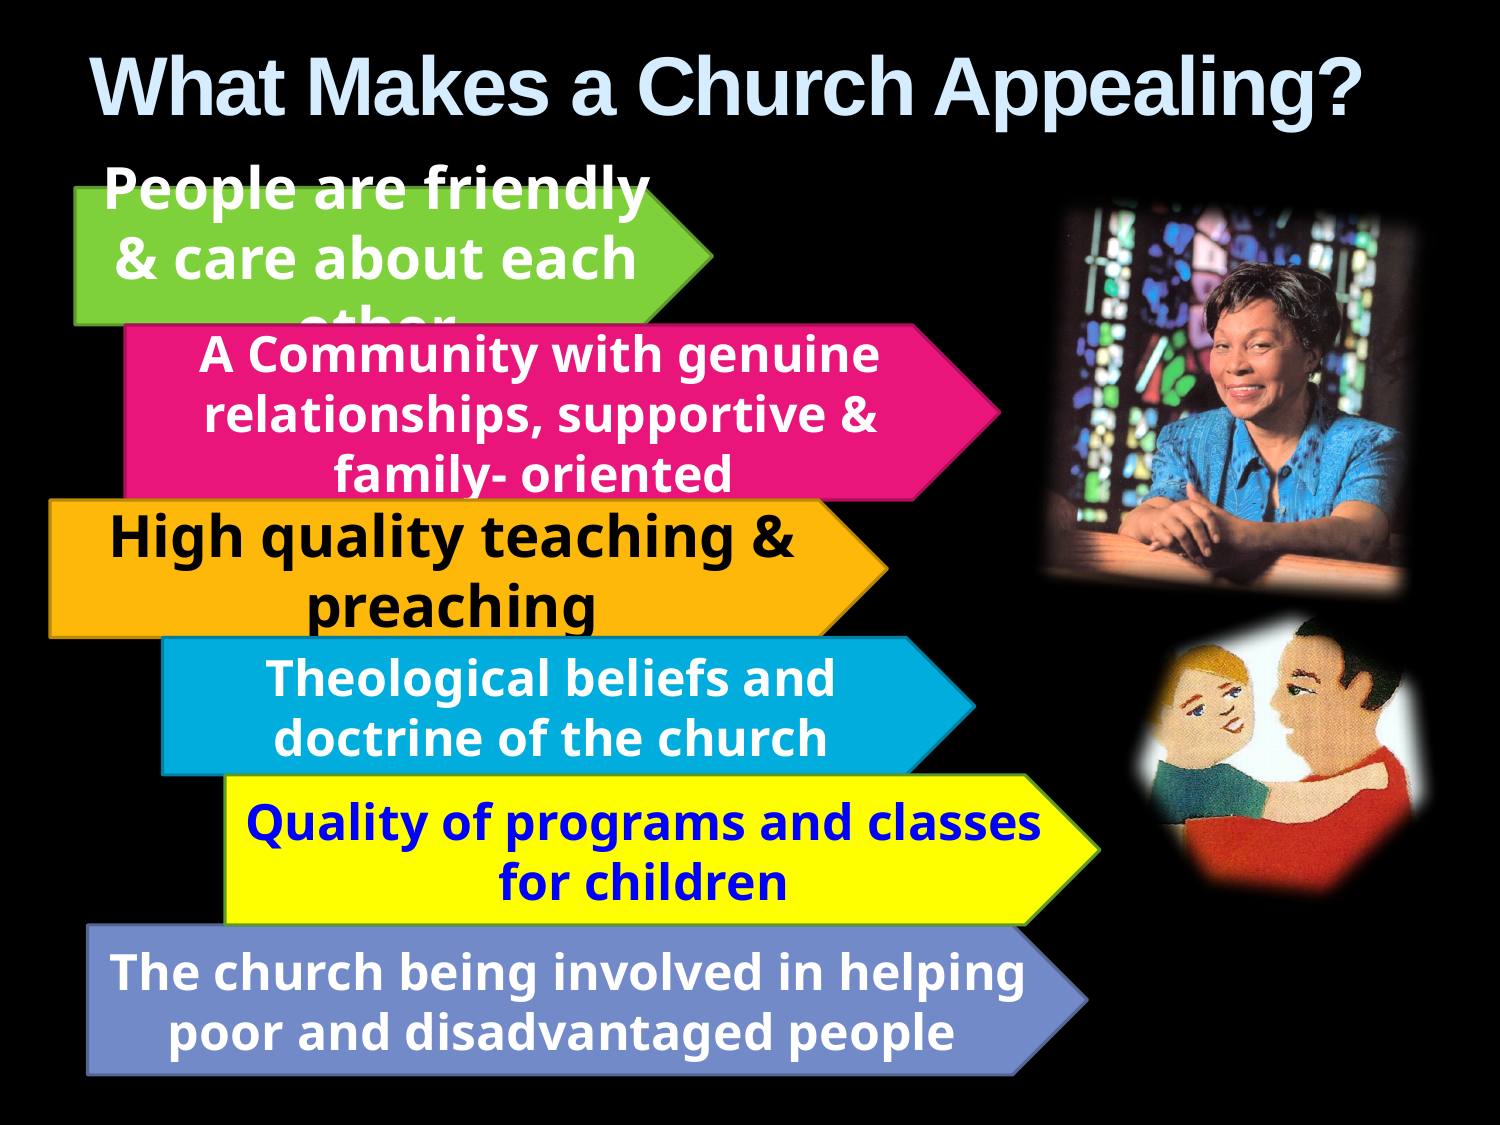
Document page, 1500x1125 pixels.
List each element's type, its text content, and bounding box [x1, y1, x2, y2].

text_box The church being involved in helping poor and disadvantaged people [85, 923, 1089, 1077]
text_box Theological beliefs and doctrine of the church [160, 635, 977, 777]
text_box A Community with genuine relationships, supportive & family- oriented [123, 323, 1002, 502]
text_box High quality teaching & preaching [48, 498, 889, 640]
picture [1038, 199, 1427, 599]
title What Makes a Church Appealing? [75, 24, 1500, 163]
text_box People are friendly & care about each other [73, 185, 714, 327]
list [1115, 591, 1452, 904]
text_box Quality of programs and classes for children [223, 773, 1102, 927]
